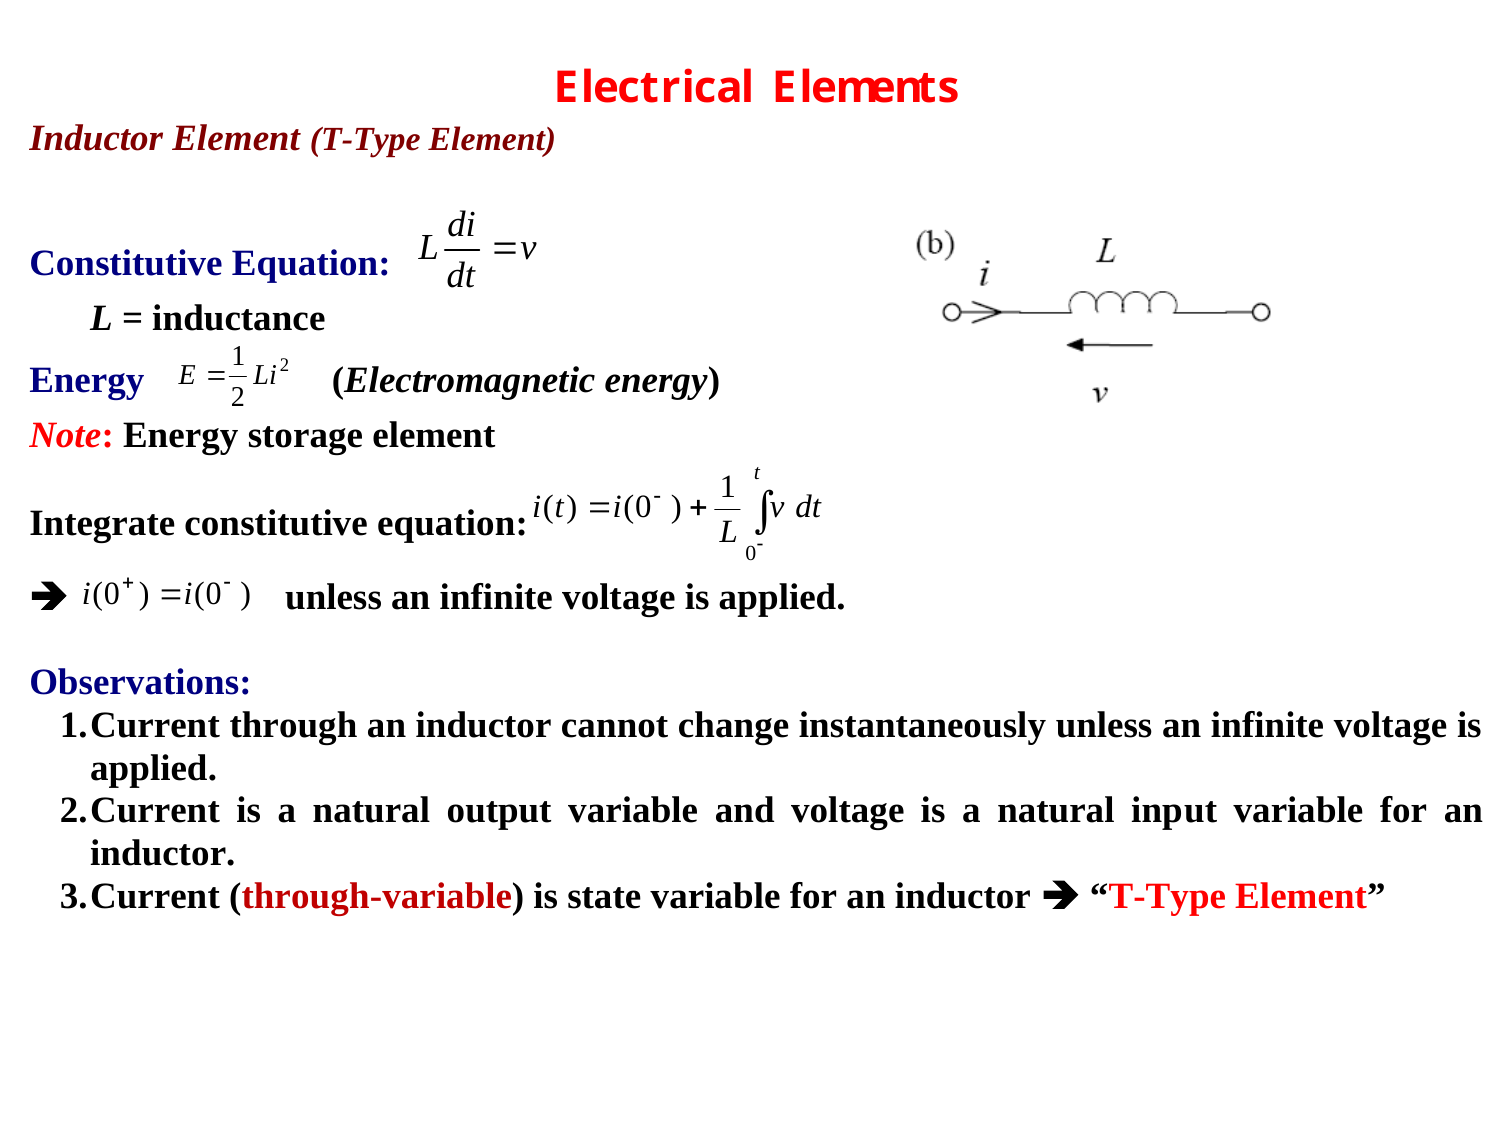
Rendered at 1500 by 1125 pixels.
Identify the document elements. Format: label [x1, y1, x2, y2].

picture [903, 219, 1285, 427]
text_box [29, 54, 1483, 1104]
